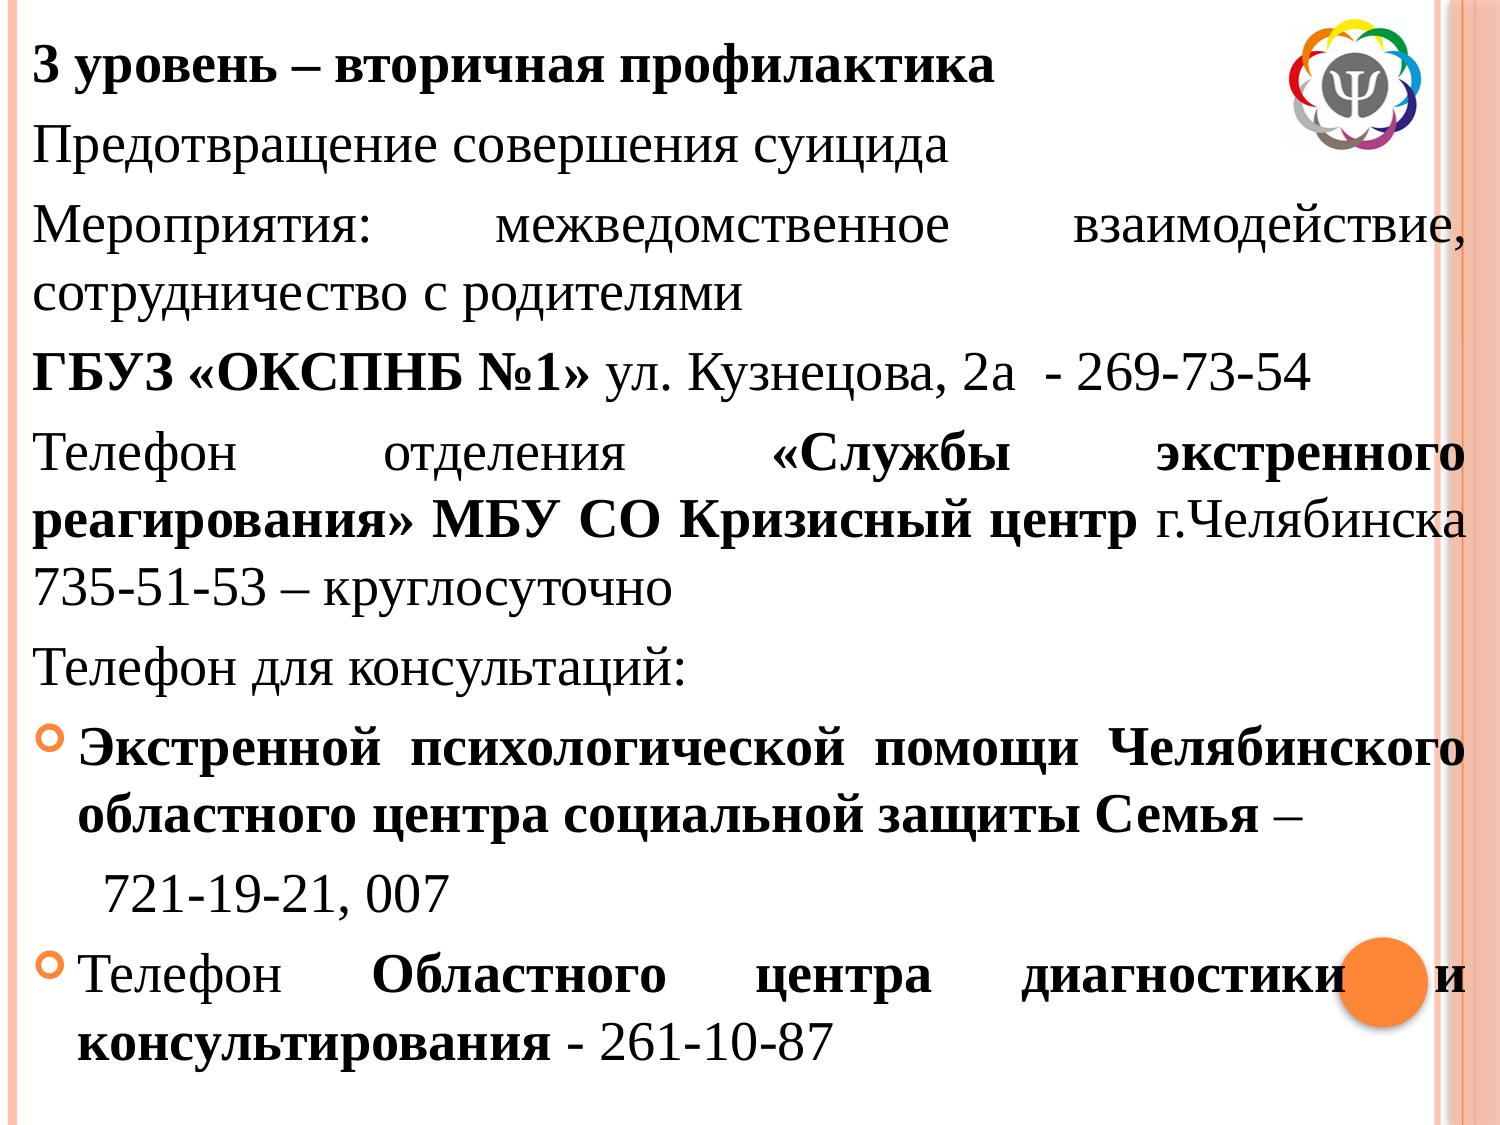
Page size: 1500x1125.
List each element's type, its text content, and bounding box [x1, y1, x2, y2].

picture [1281, 18, 1426, 151]
list 3 уровень – вторичная профилактика Предотвращение совершения суицида Мероприятия: межведомственное взаимодействие, сотрудничество с родителями ГБУЗ «ОКСПНБ №1» ул. Кузнецова, 2а - 269-73-54 Телефон отделения «Службы экстренного реагирования» МБУ СО Кризисный центр г.Челябинска 735-51-53 – круглосуточно Телефон для консультаций: Экстренной психологической помощи Челябинского областного центра социальной защиты Семья – 721-19-21, 007 Телефон Областного центра диагностики и консультирования - 261-10-87 [17, 19, 1483, 1005]
